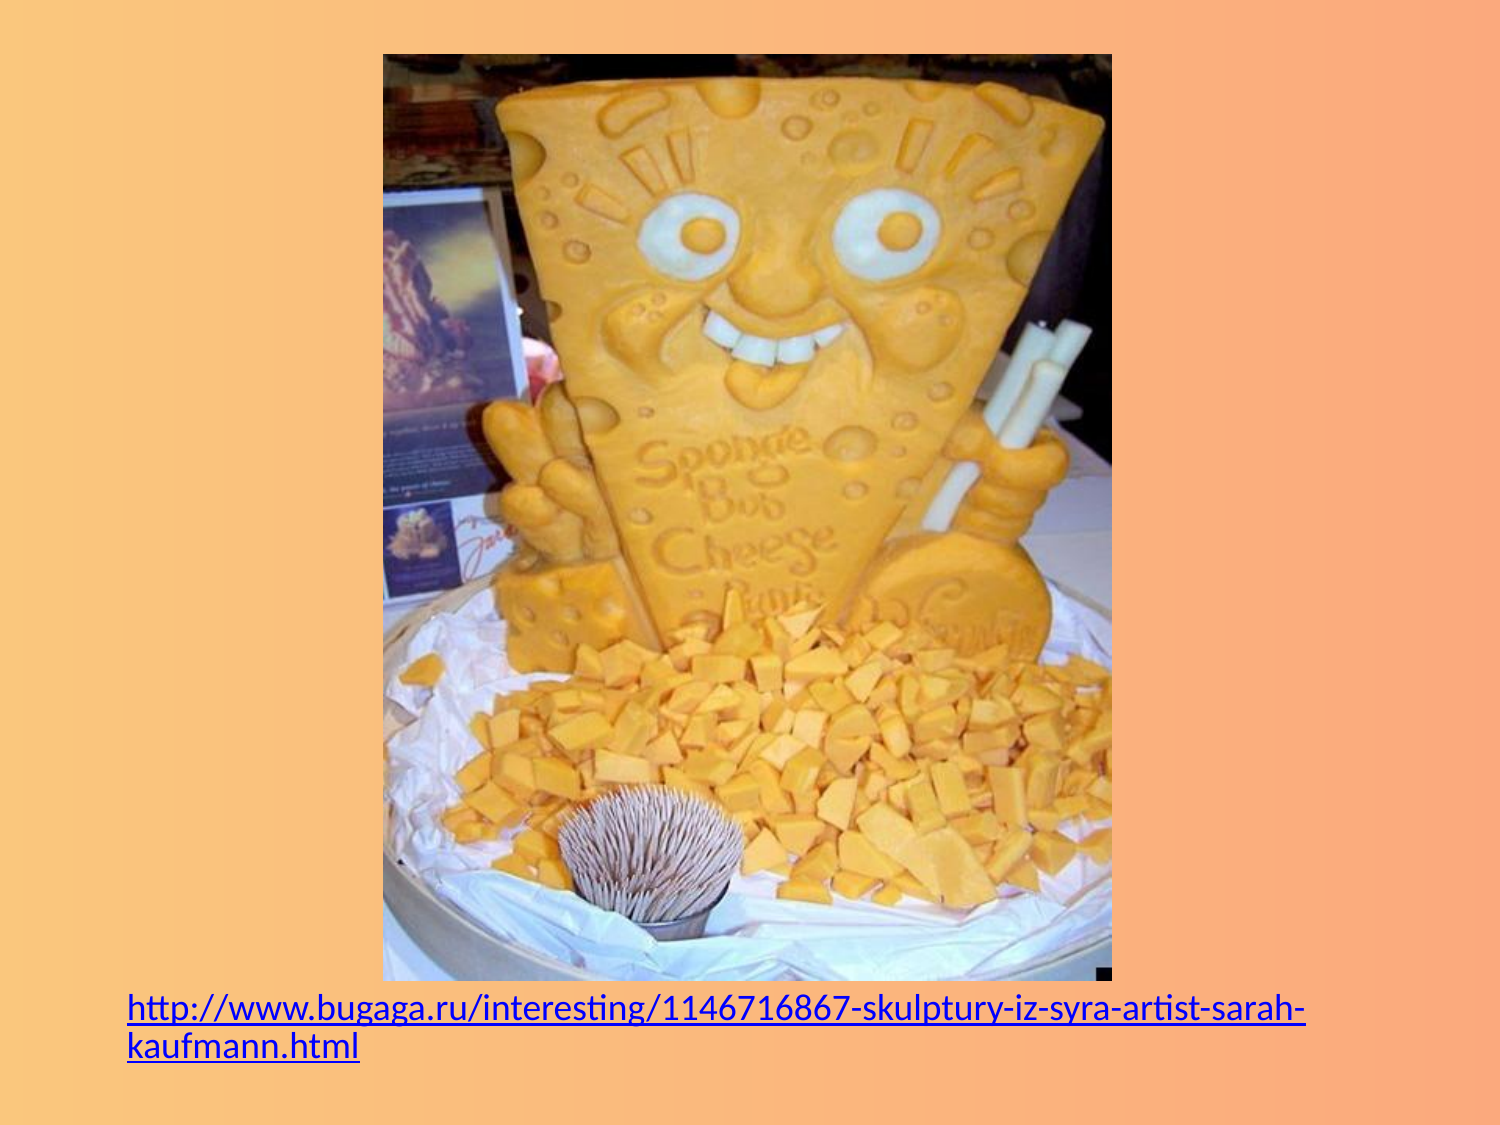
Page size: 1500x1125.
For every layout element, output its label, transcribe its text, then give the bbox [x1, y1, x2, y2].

picture [383, 54, 1113, 981]
text_box http://www.bugaga.ru/interesting/1146716867-skulptury-iz-syra-artist-sarah-kaufmann.html [112, 975, 1329, 1036]
